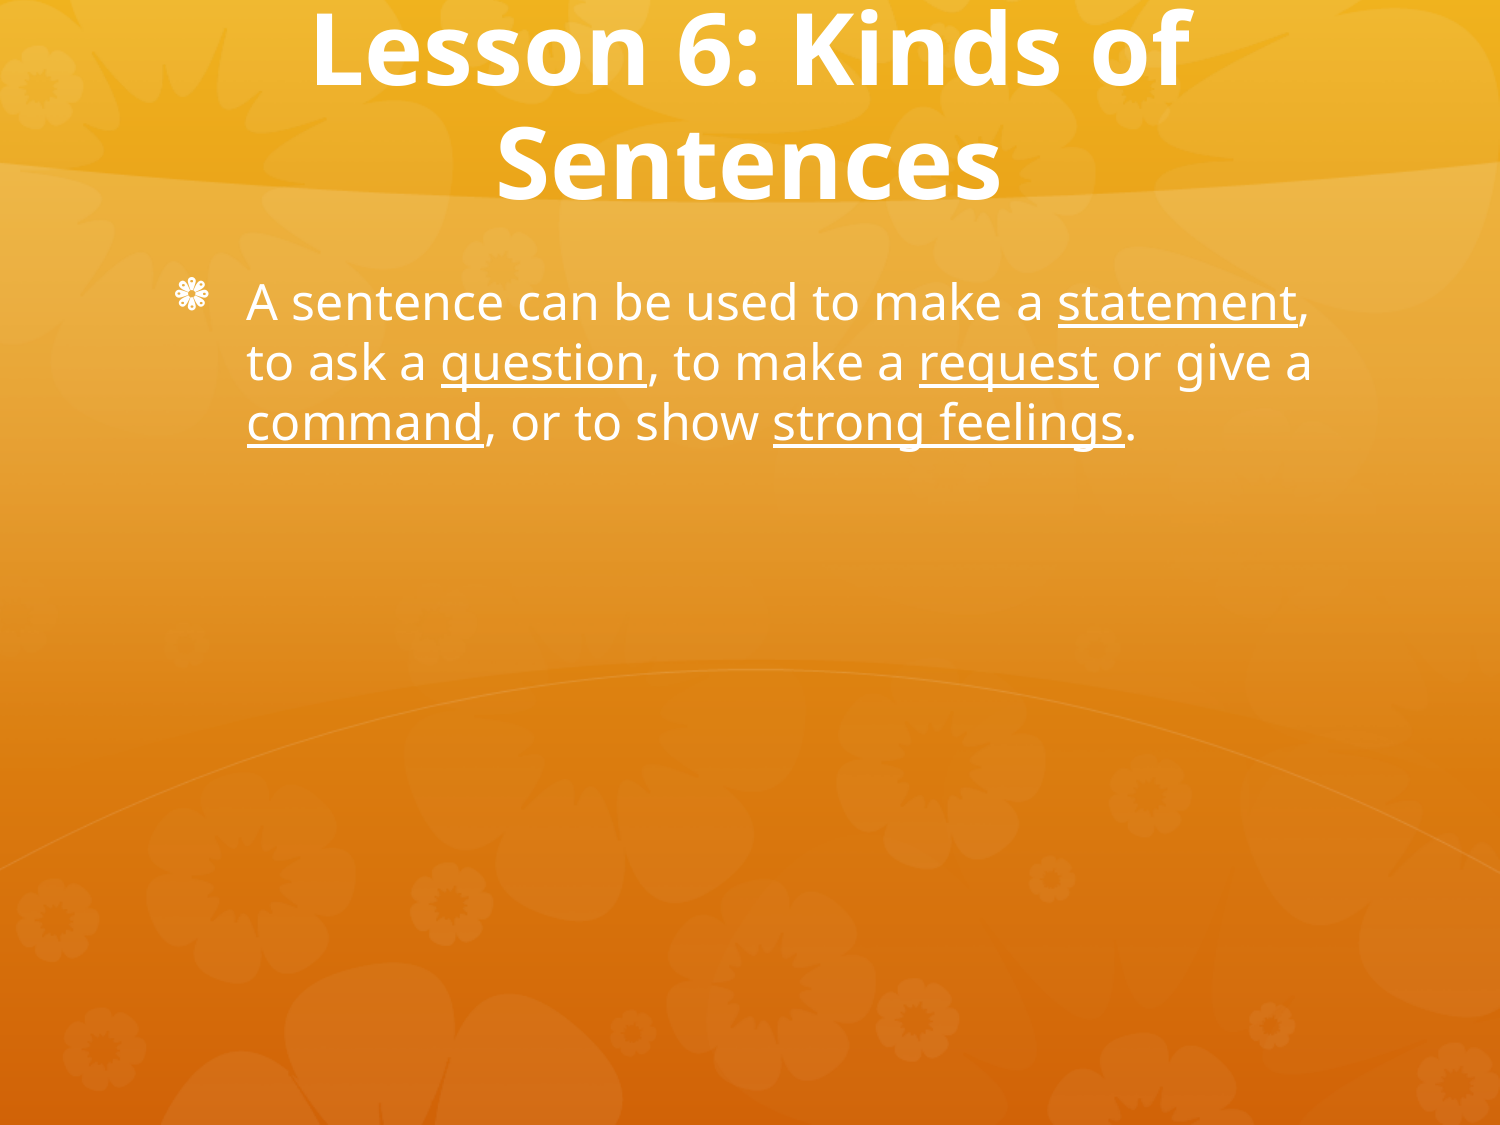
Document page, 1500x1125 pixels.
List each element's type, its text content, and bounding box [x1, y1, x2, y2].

picture [0, 0, 1500, 1125]
list A sentence can be used to make a statement, to ask a question, to make a request or give a command, or to show strong feelings. [156, 262, 1344, 967]
title Lesson 6: Kinds of Sentences [127, 14, 1372, 203]
